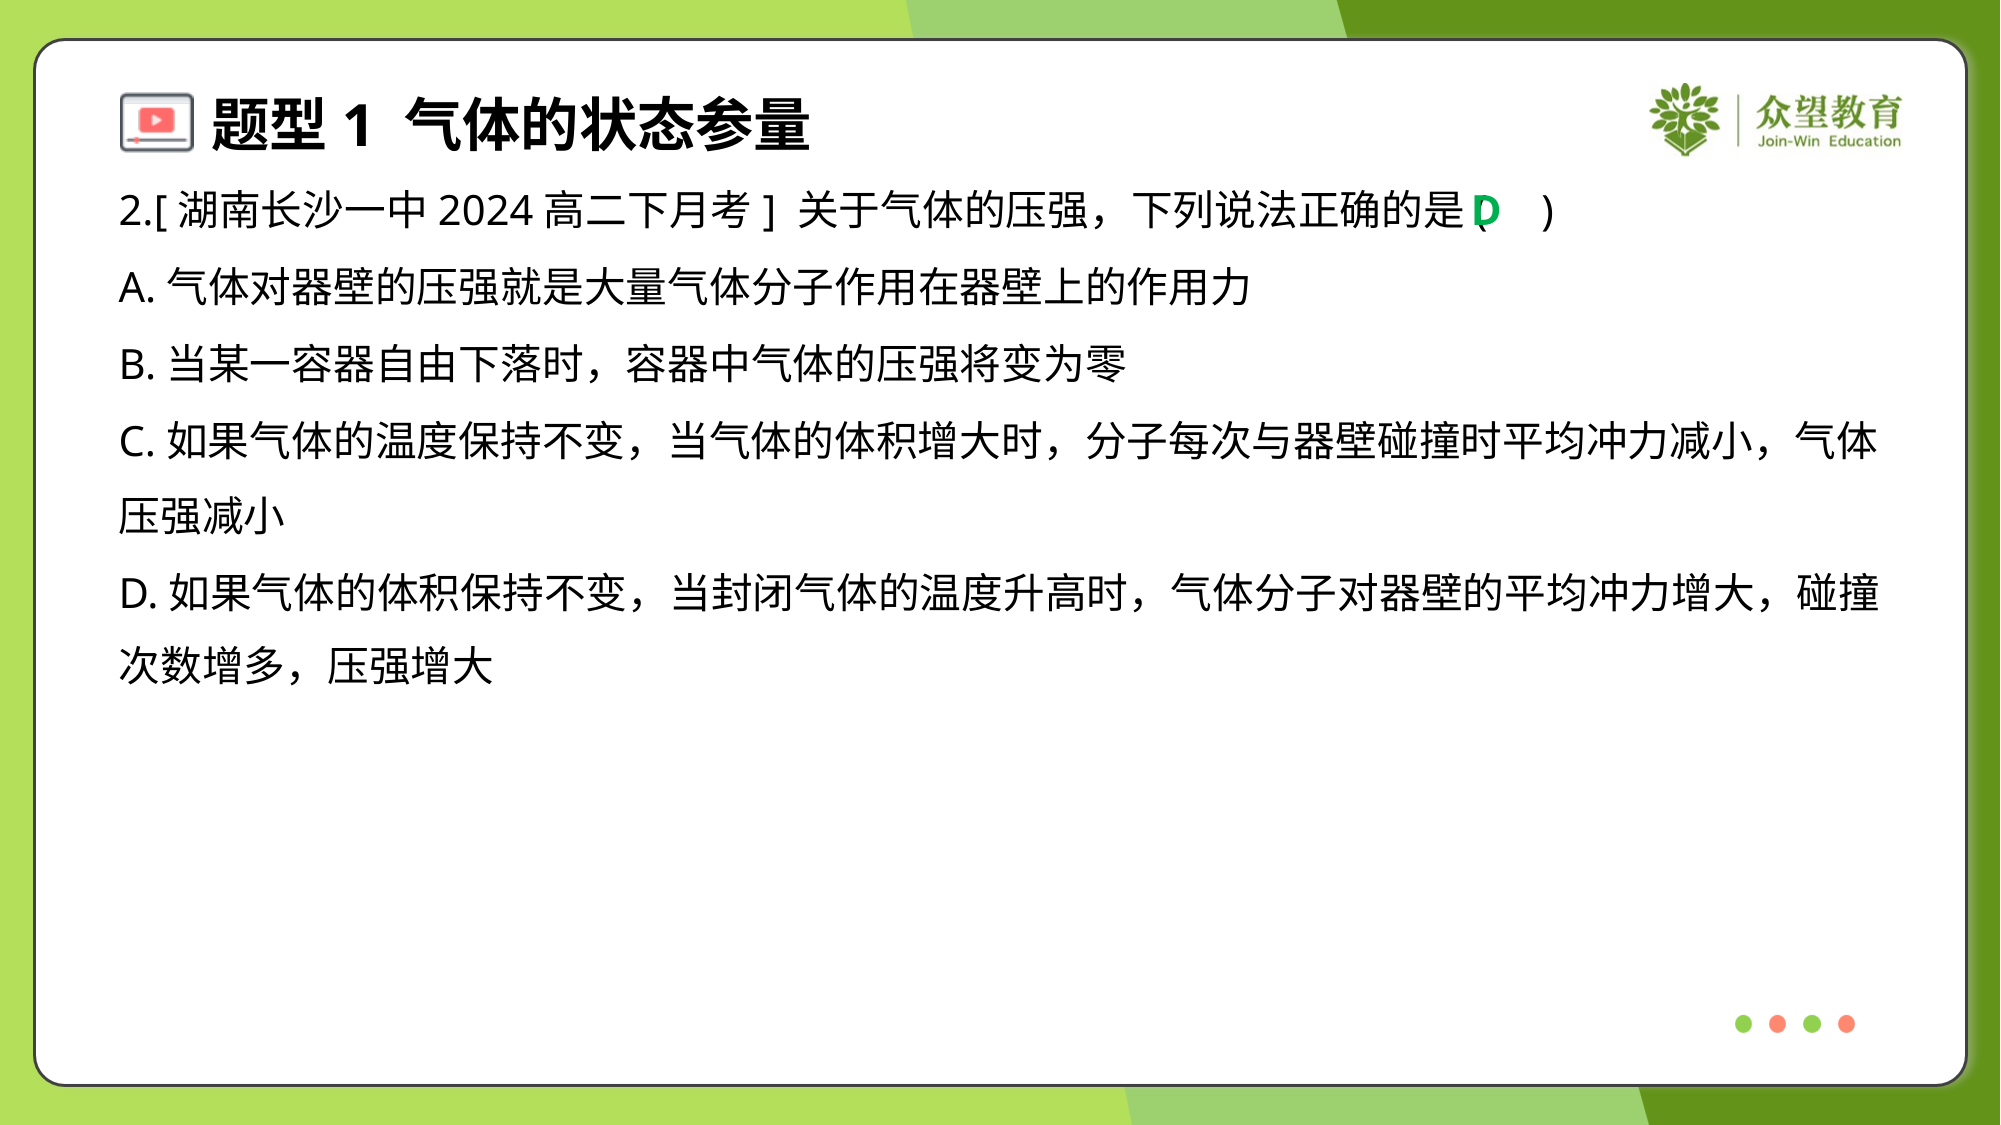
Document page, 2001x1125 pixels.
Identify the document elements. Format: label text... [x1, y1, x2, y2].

text_box D [1454, 158, 1518, 226]
text_box A.气体对器壁的压强就是大量气体分子作用在器壁上的作用力 B.当某一容器自由下落时，容器中气体的压强将变为零 C.如果气体的温度保持不变，当气体的体积增大时，分子每次与器壁碰撞时平均冲力减小，气体 压强减小 D.如果气体的体积保持不变，当封闭气体的温度升高时，气体分子对器壁的平均冲力增大，碰撞 次数增多，压强增大 [118, 235, 1883, 683]
text_box 2.[湖南长沙一中2024高二下月考] 关于气体的压强，下列说法正确的是( ) [118, 158, 1454, 226]
picture [0, 0, 2000, 1125]
text_box 2.[湖南长沙一中2024高二下月考] 关于气体的压强，下列说法正确的是( ) [1518, 158, 1883, 226]
